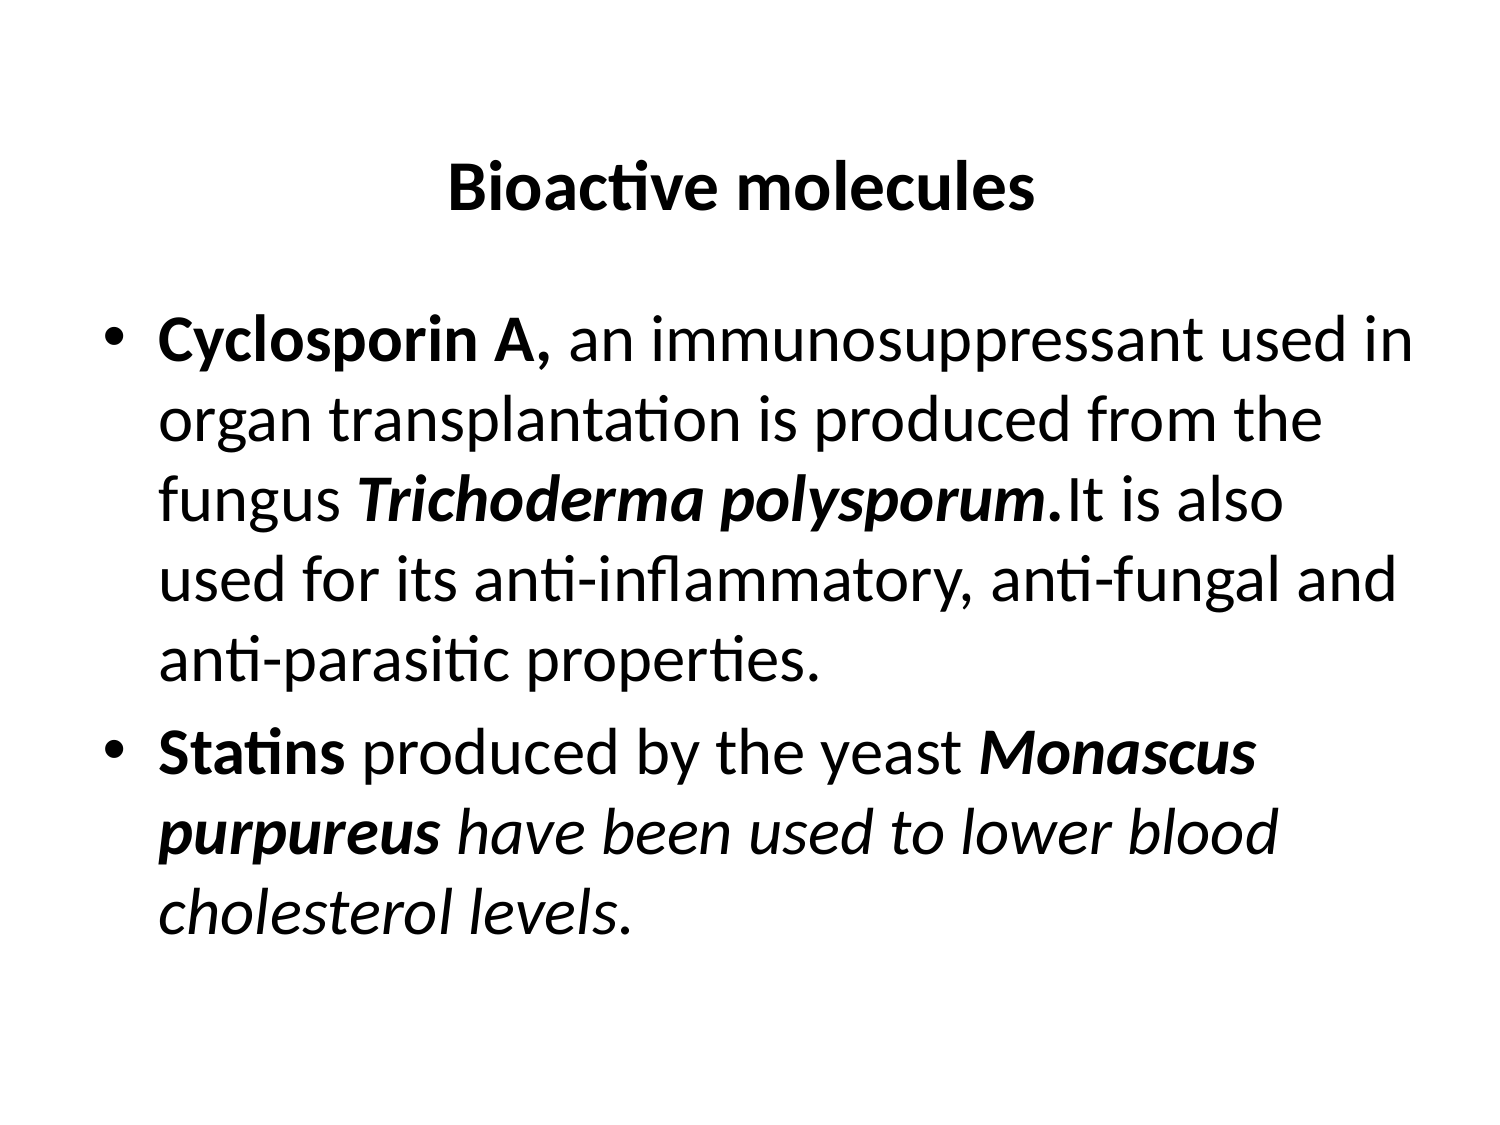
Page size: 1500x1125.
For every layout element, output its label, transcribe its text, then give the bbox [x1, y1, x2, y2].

list Cyclosporin A, an immunosuppressant used in organ transplantation is produced from the fungus Trichoderma polysporum.It is also used for its anti-inflammatory, anti-fungal and anti-parasitic properties. Statins produced by the yeast Monascus purpureus have been used to lower blood cholesterol levels. [87, 287, 1438, 1030]
title Bioactive molecules [75, 45, 1425, 233]
